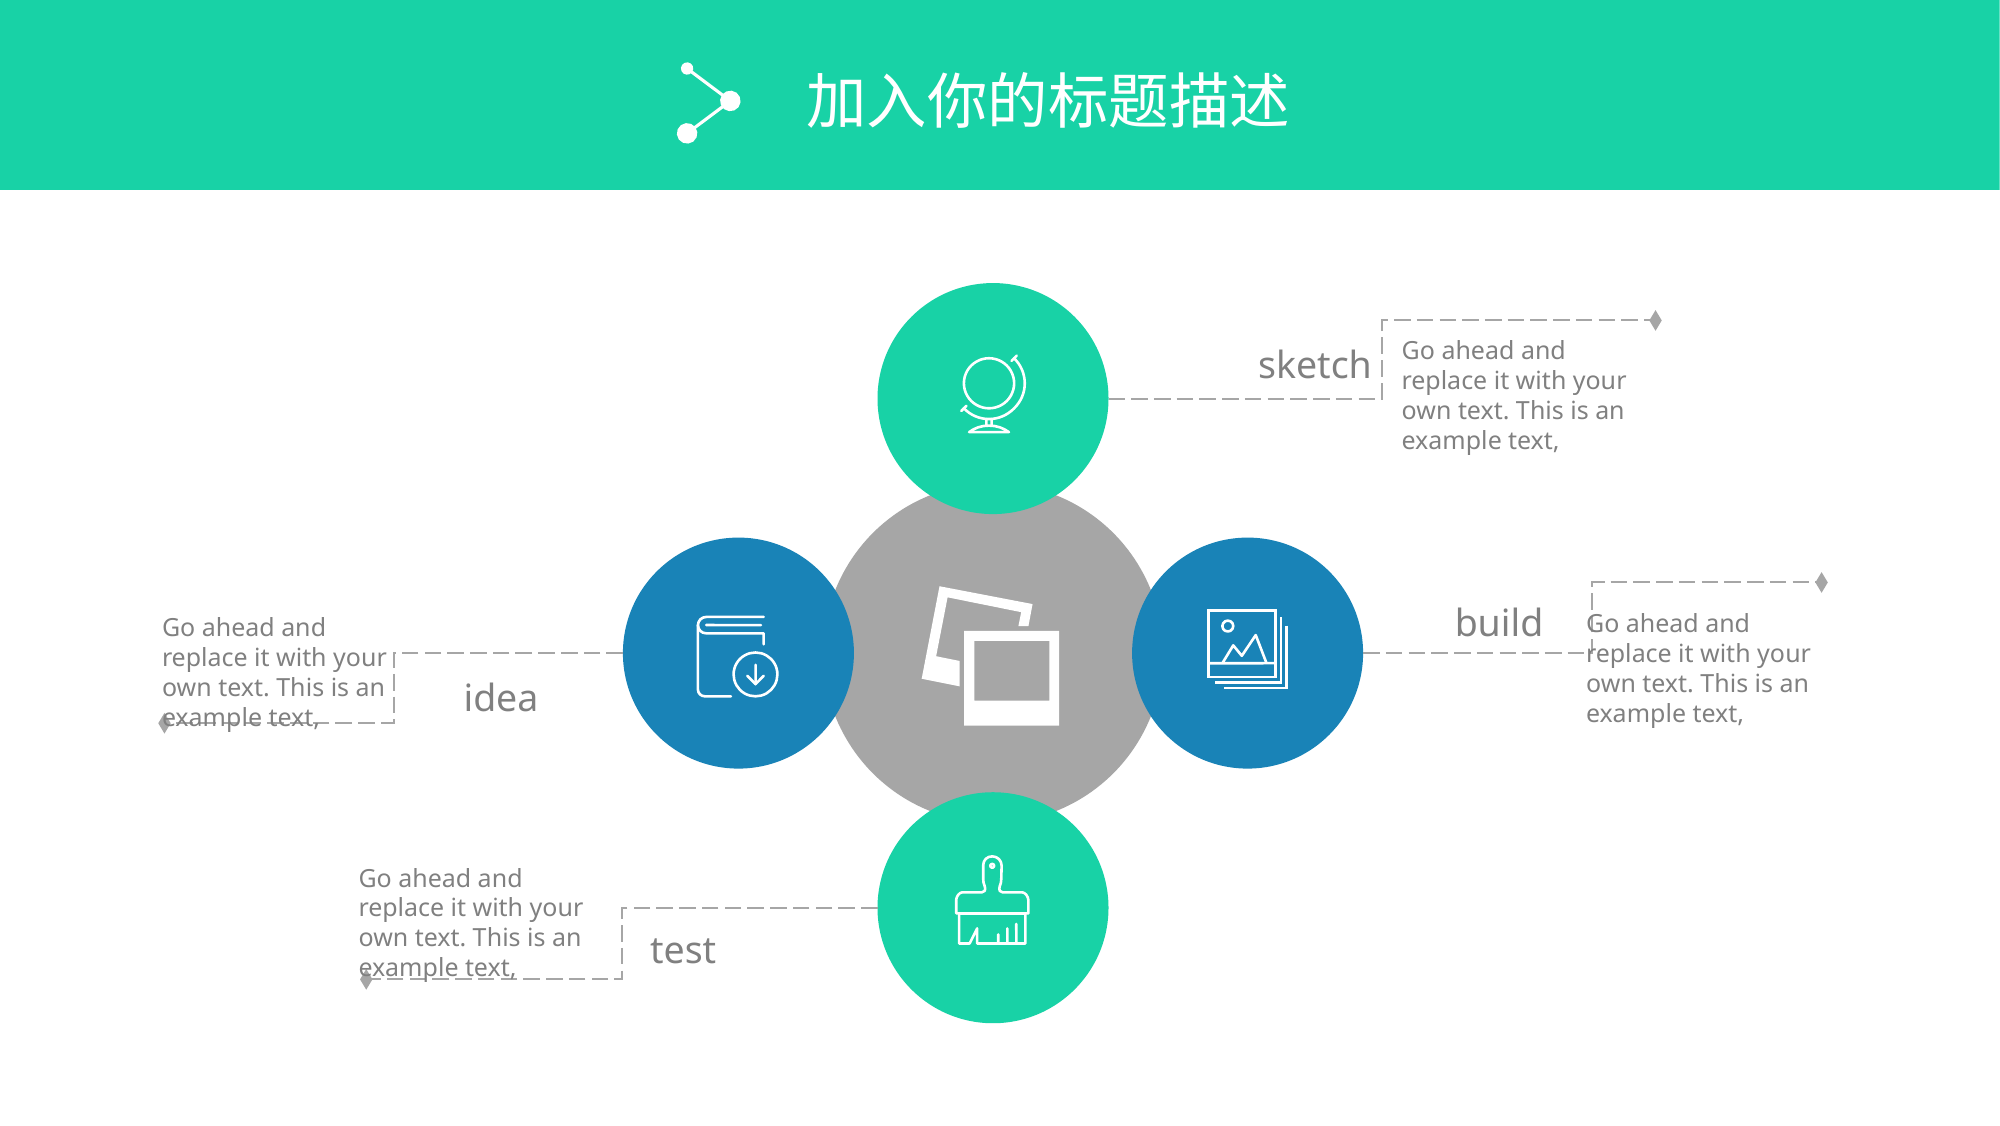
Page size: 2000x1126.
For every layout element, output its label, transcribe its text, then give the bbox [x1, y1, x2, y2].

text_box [1363, 582, 1822, 654]
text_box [921, 586, 1060, 726]
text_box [164, 653, 623, 724]
text_box Go ahead and replace it with your own text. This is an example text, [1386, 327, 1671, 462]
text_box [1108, 320, 1656, 399]
text_box Go ahead and replace it with your own text. This is an example text, [343, 854, 628, 990]
text_box [835, 495, 1151, 811]
text_box Go ahead and replace it with your own text. This is an example text, [147, 604, 432, 739]
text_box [366, 907, 878, 980]
text_box [876, 282, 1110, 516]
text_box Go ahead and replace it with your own text. This is an example text, [1571, 600, 1855, 735]
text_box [956, 856, 1029, 944]
text_box [621, 536, 855, 770]
text_box [1131, 536, 1365, 770]
text_box [876, 791, 1110, 1025]
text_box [961, 355, 1029, 433]
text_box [1208, 610, 1287, 689]
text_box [697, 616, 778, 697]
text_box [0, 0, 2000, 190]
